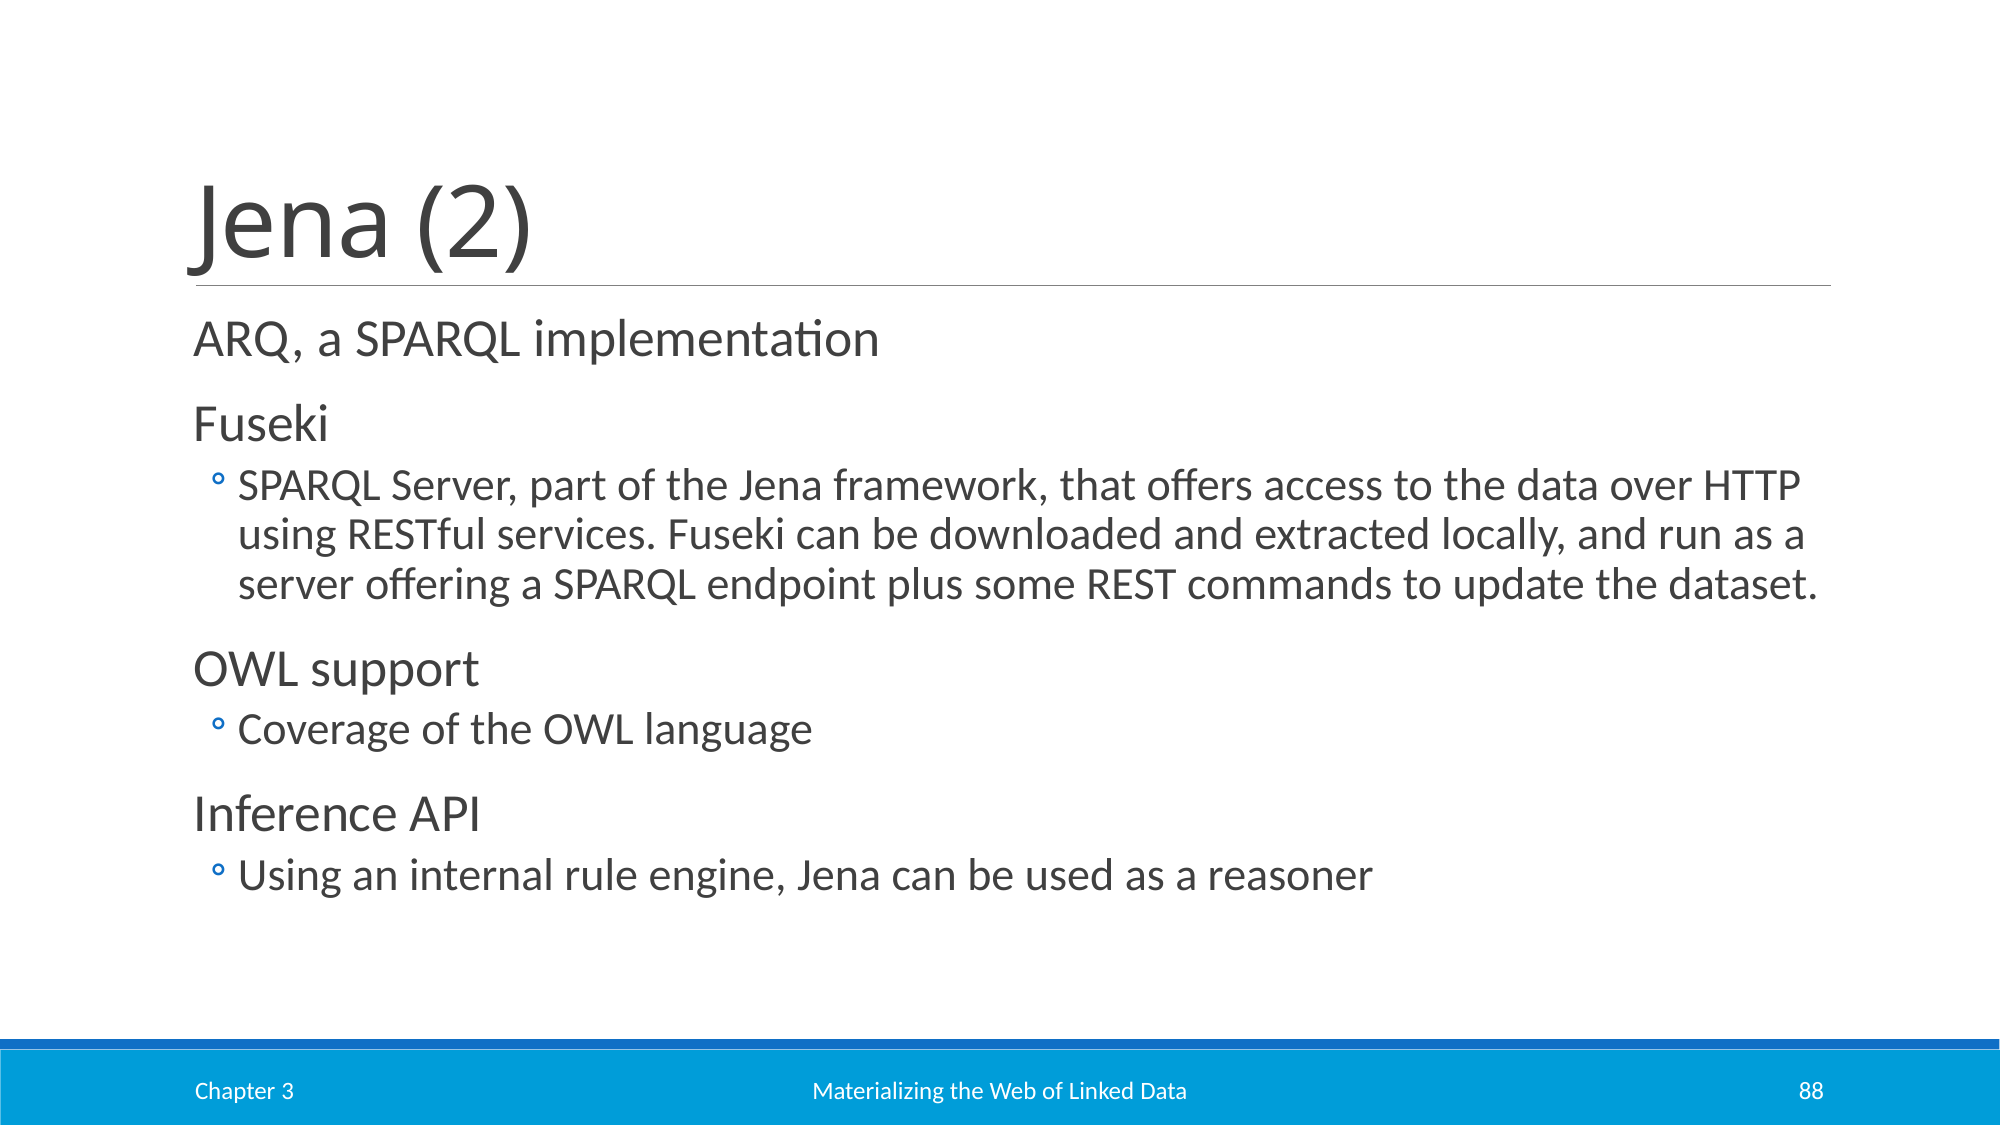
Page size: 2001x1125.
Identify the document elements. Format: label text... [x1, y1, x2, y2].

footer Materializing the Web of Linked Data [604, 1059, 1396, 1120]
list ARQ, a SPARQL implementation Fuseki SPARQL Server, part of the Jena framework, that offers access to the data over HTTP using RESTful services. Fuseki can be downloaded and extracted locally, and run as a server offering a SPARQL endpoint plus some REST commands to update the dataset. OWL support Coverage of the OWL language Inference API Using an internal rule engine, Jena can be used as a reasoner [180, 302, 1830, 963]
title Jena (2) [180, 47, 1830, 285]
slide_number Chapter 3 [180, 1059, 586, 1120]
slide_number 88 [1624, 1059, 1840, 1120]
